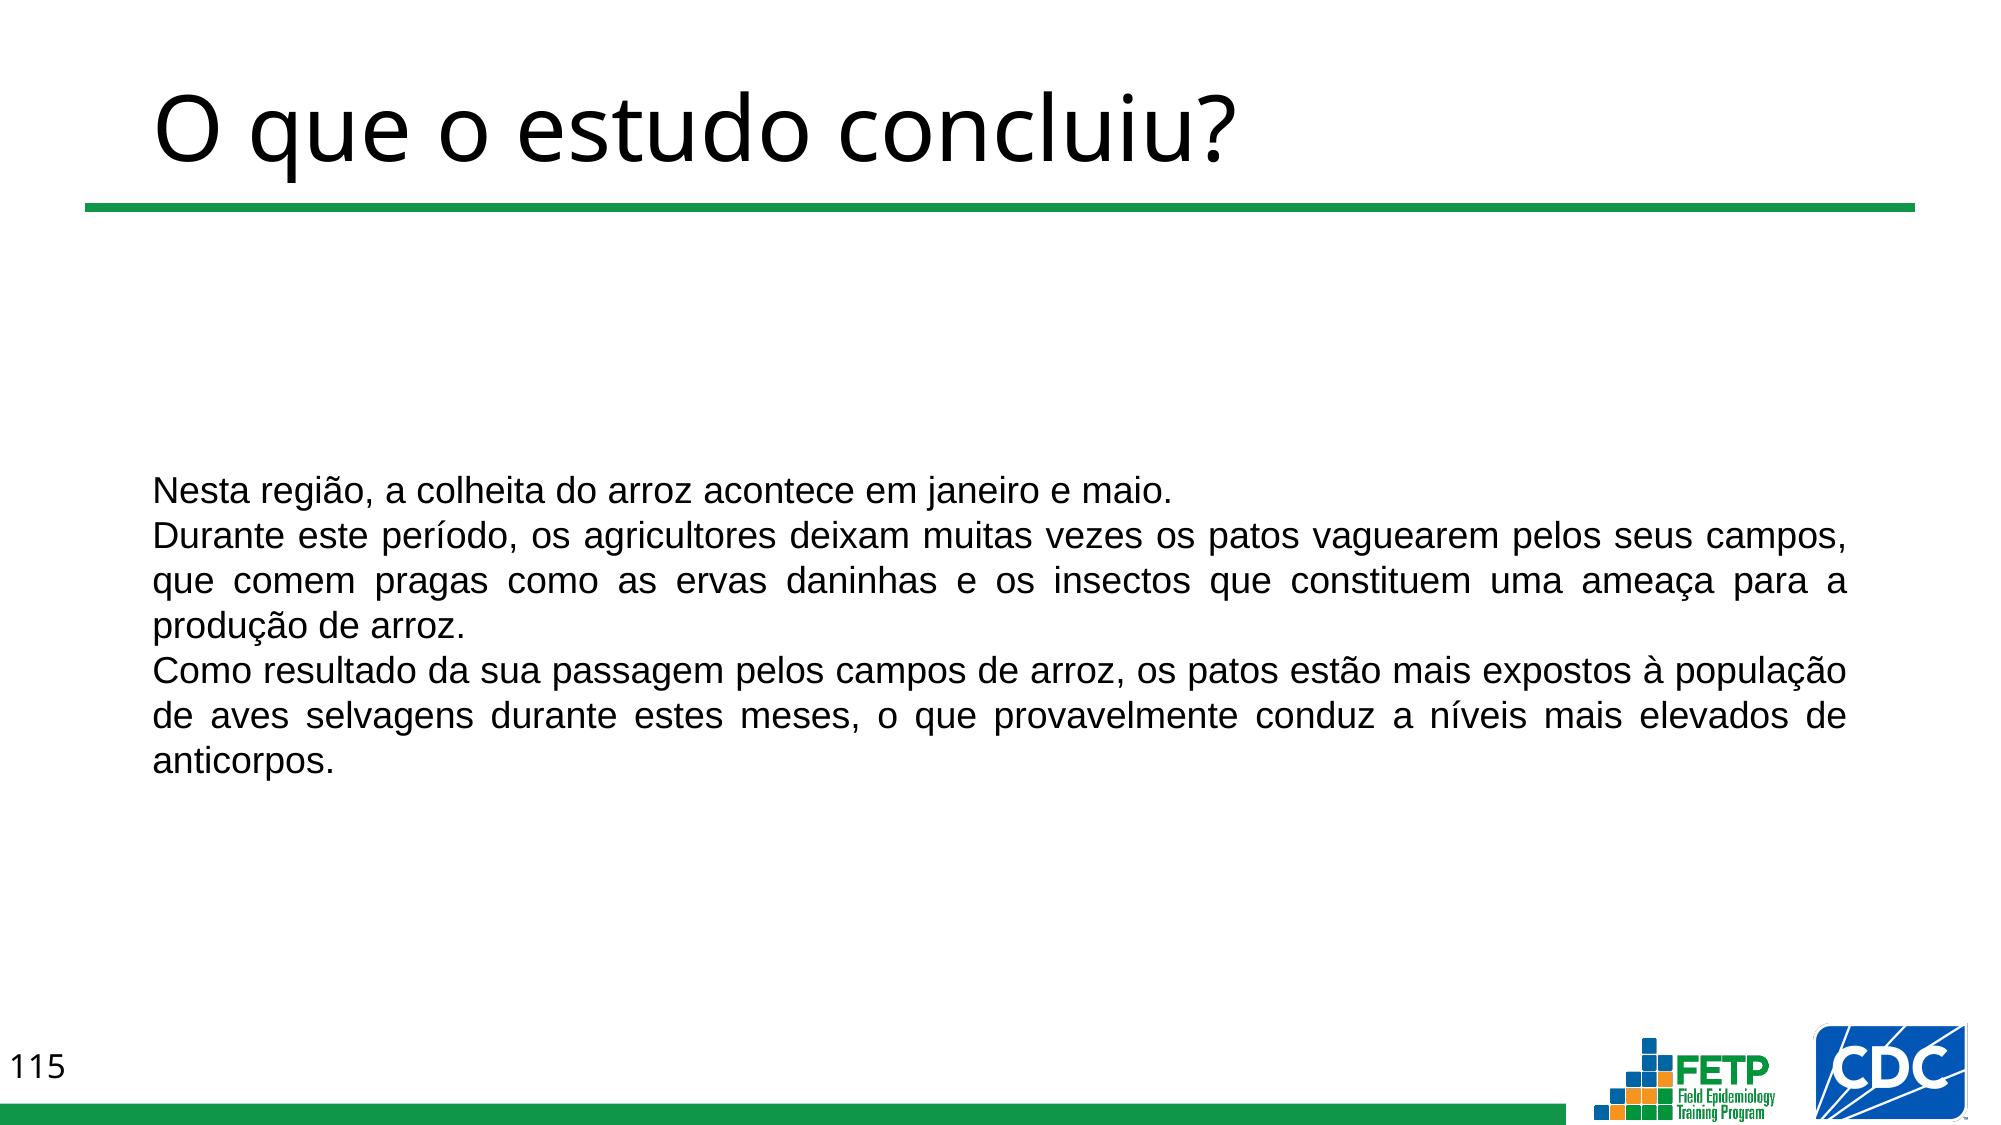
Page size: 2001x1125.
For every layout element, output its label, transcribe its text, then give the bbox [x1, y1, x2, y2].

picture [1594, 1038, 1775, 1122]
list Nesta região, a colheita do arroz acontece em janeiro e maio. Durante este período, os agricultores deixam muitas vezes os patos vaguearem pelos seus campos, que comem pragas como as ervas daninhas e os insectos que constituem uma ameaça para a produção de arroz. Como resultado da sua passagem pelos campos de arroz, os patos estão mais expostos à população de aves selvagens durante estes meses, o que provavelmente conduz a níveis mais elevados de anticorpos. [137, 242, 1863, 1004]
picture [1813, 1023, 1968, 1122]
title O que o estudo concluiu? [137, 75, 1863, 207]
